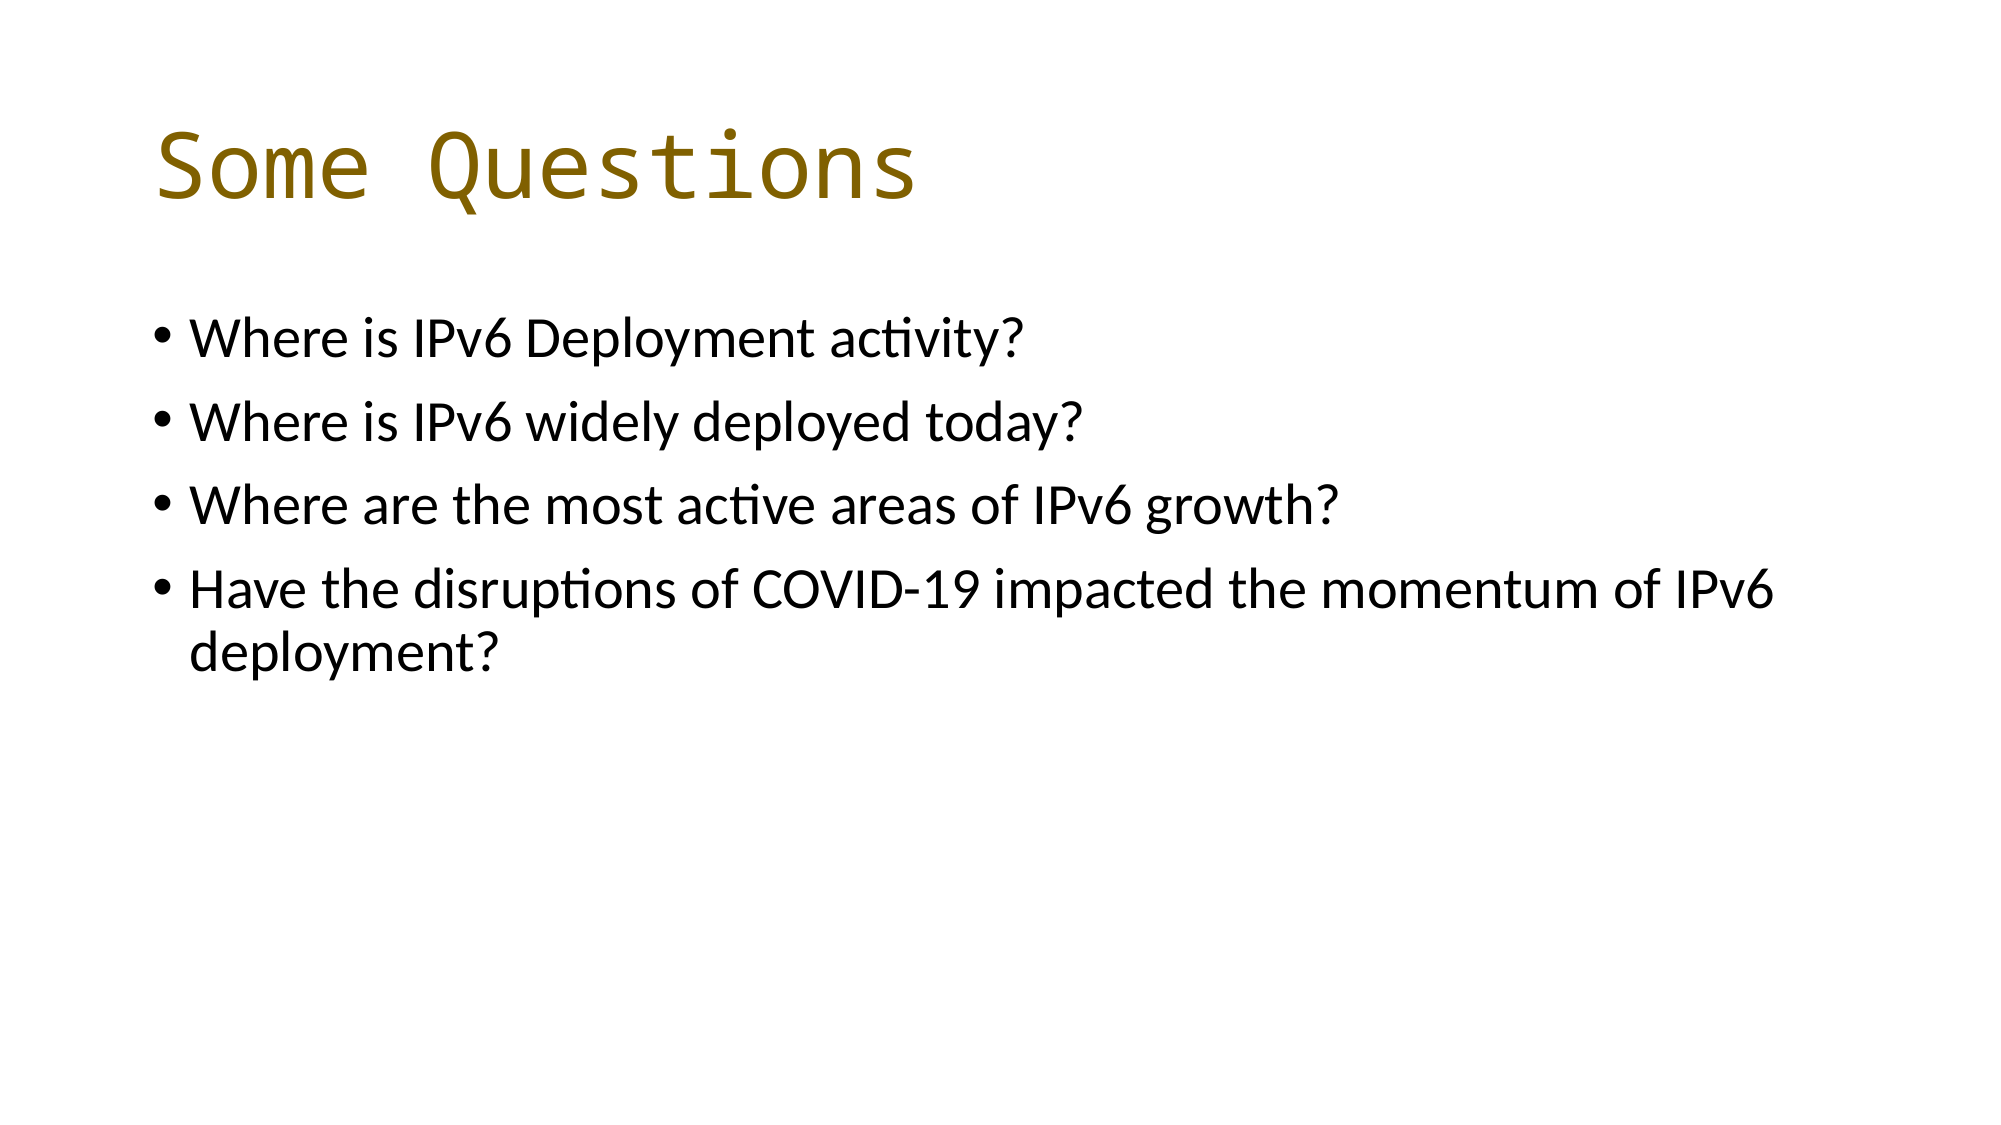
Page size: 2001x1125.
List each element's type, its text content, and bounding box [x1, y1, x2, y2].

list Where is IPv6 Deployment activity? Where is IPv6 widely deployed today? Where are the most active areas of IPv6 growth? Have the disruptions of COVID-19 impacted the momentum of IPv6 deployment? [137, 299, 1863, 1014]
title Some Questions [137, 59, 1863, 278]
